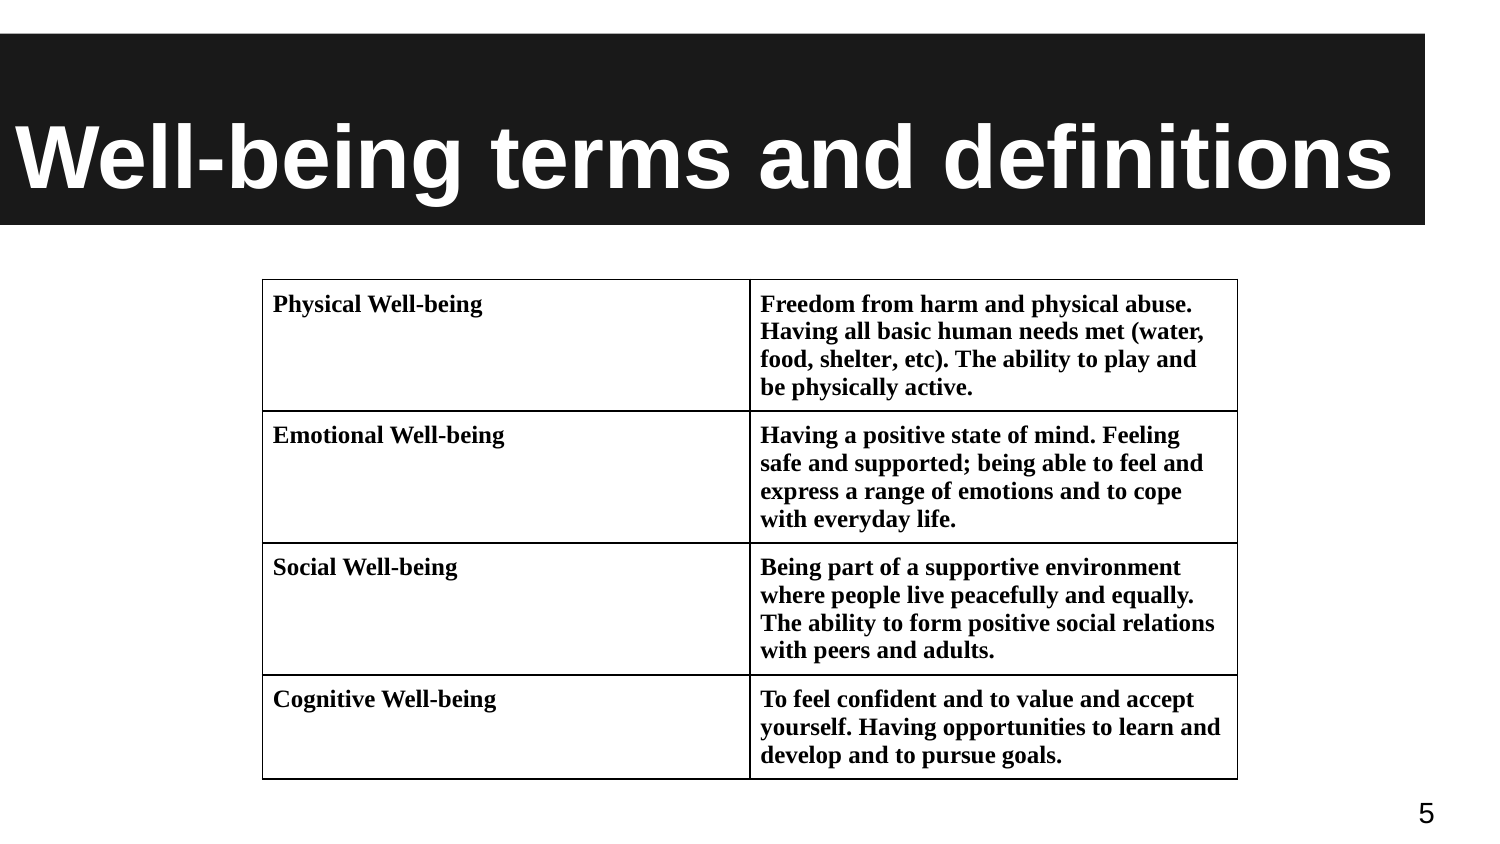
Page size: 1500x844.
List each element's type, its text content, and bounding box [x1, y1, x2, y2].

table_cell Social Well-being [263, 544, 749, 674]
table_cell Emotional Well-being [263, 412, 749, 542]
table_header Physical Well-being [263, 280, 749, 410]
table_cell Having a positive state of mind. Feeling safe and supported; being able to feel and express a range of emotions and to cope with everyday life. [751, 412, 1237, 542]
table_cell Cognitive Well-being [263, 676, 749, 778]
table_cell Being part of a supportive environment where people live peacefully and equally. The ability to form positive social relations with peers and adults. [751, 544, 1237, 674]
title Well-being terms and definitions [0, 33, 1494, 221]
slide_number 5 [1403, 779, 1494, 844]
table_cell To feel confident and to value and accept yourself. Having opportunities to learn and develop and to pursue goals. [751, 676, 1237, 778]
table_header Freedom from harm and physical abuse. Having all basic human needs met (water, food, shelter, etc). The ability to play and be physically active. [751, 280, 1237, 410]
